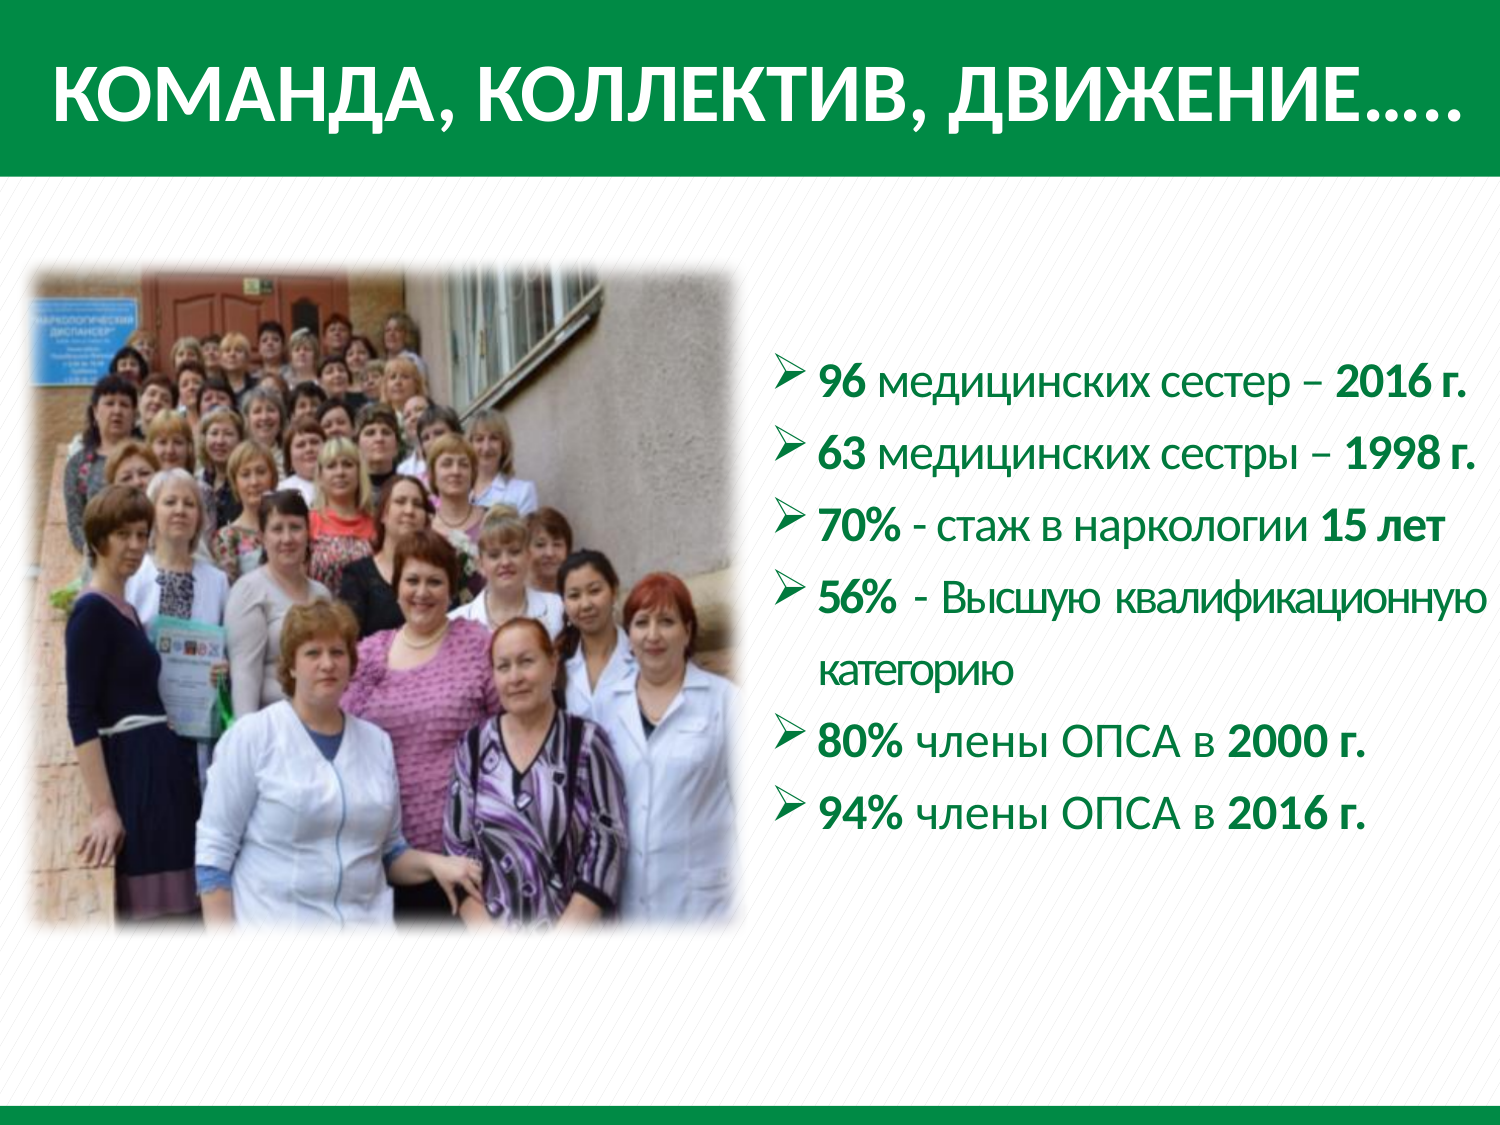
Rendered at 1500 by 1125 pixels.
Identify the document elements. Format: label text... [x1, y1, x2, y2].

text_box [0, 179, 1500, 1104]
text_box КОМАНДА, КОЛЛЕКТИВ, ДВИЖЕНИЕ….. [37, 30, 1482, 146]
text_box 96 медицинских сестер – 2016 г. 63 медицинских сестры – 1998 г. 70% - стаж в наркологии 15 лет 56% - Высшую квалификационную категорию 80% члены ОПСА в 2000 г. 94% члены ОПСА в 2016 г. [767, 328, 1500, 847]
picture [16, 254, 762, 941]
text_box [0, 1104, 1500, 1125]
text_box [0, 0, 1500, 179]
